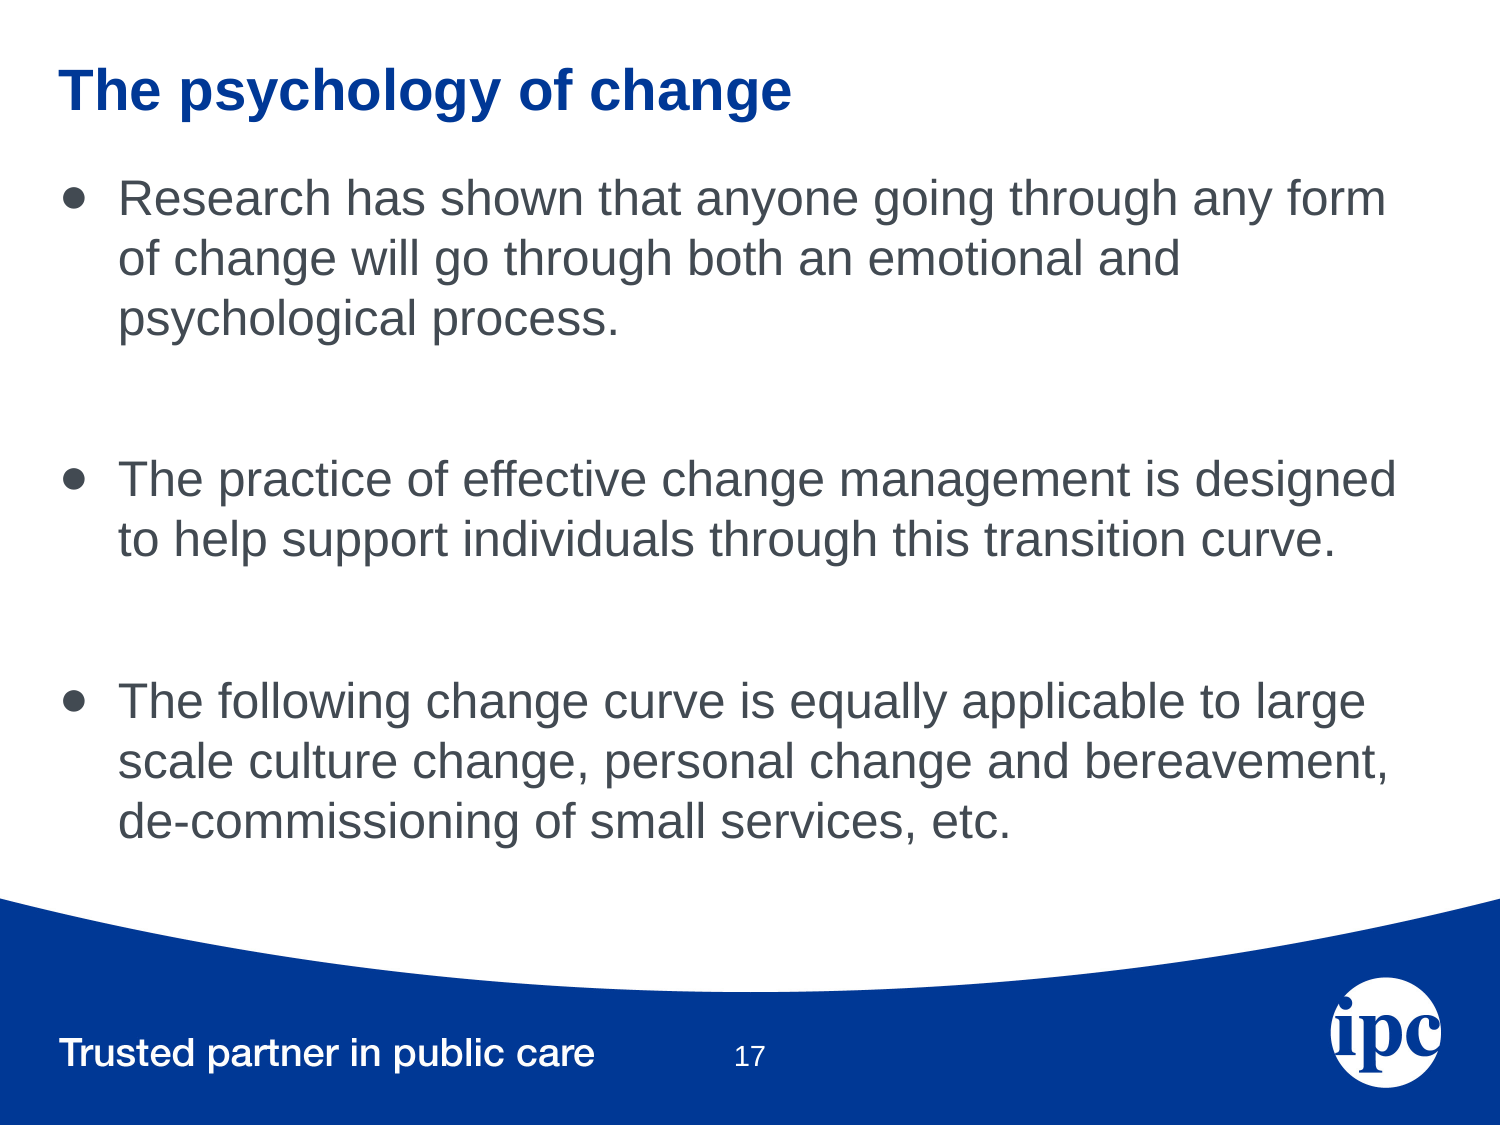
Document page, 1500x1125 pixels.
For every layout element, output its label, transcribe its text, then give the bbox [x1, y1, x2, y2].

footer 17 [589, 1024, 911, 1085]
picture [0, 0, 1500, 1125]
title The psychology of change [58, 59, 1442, 132]
list Research has shown that anyone going through any form of change will go through both an emotional and psychological process. The practice of effective change management is designed to help support individuals through this transition curve. The following change curve is equally applicable to large scale culture change, personal change and bereavement, de-commissioning of small services, etc. [58, 164, 1442, 870]
